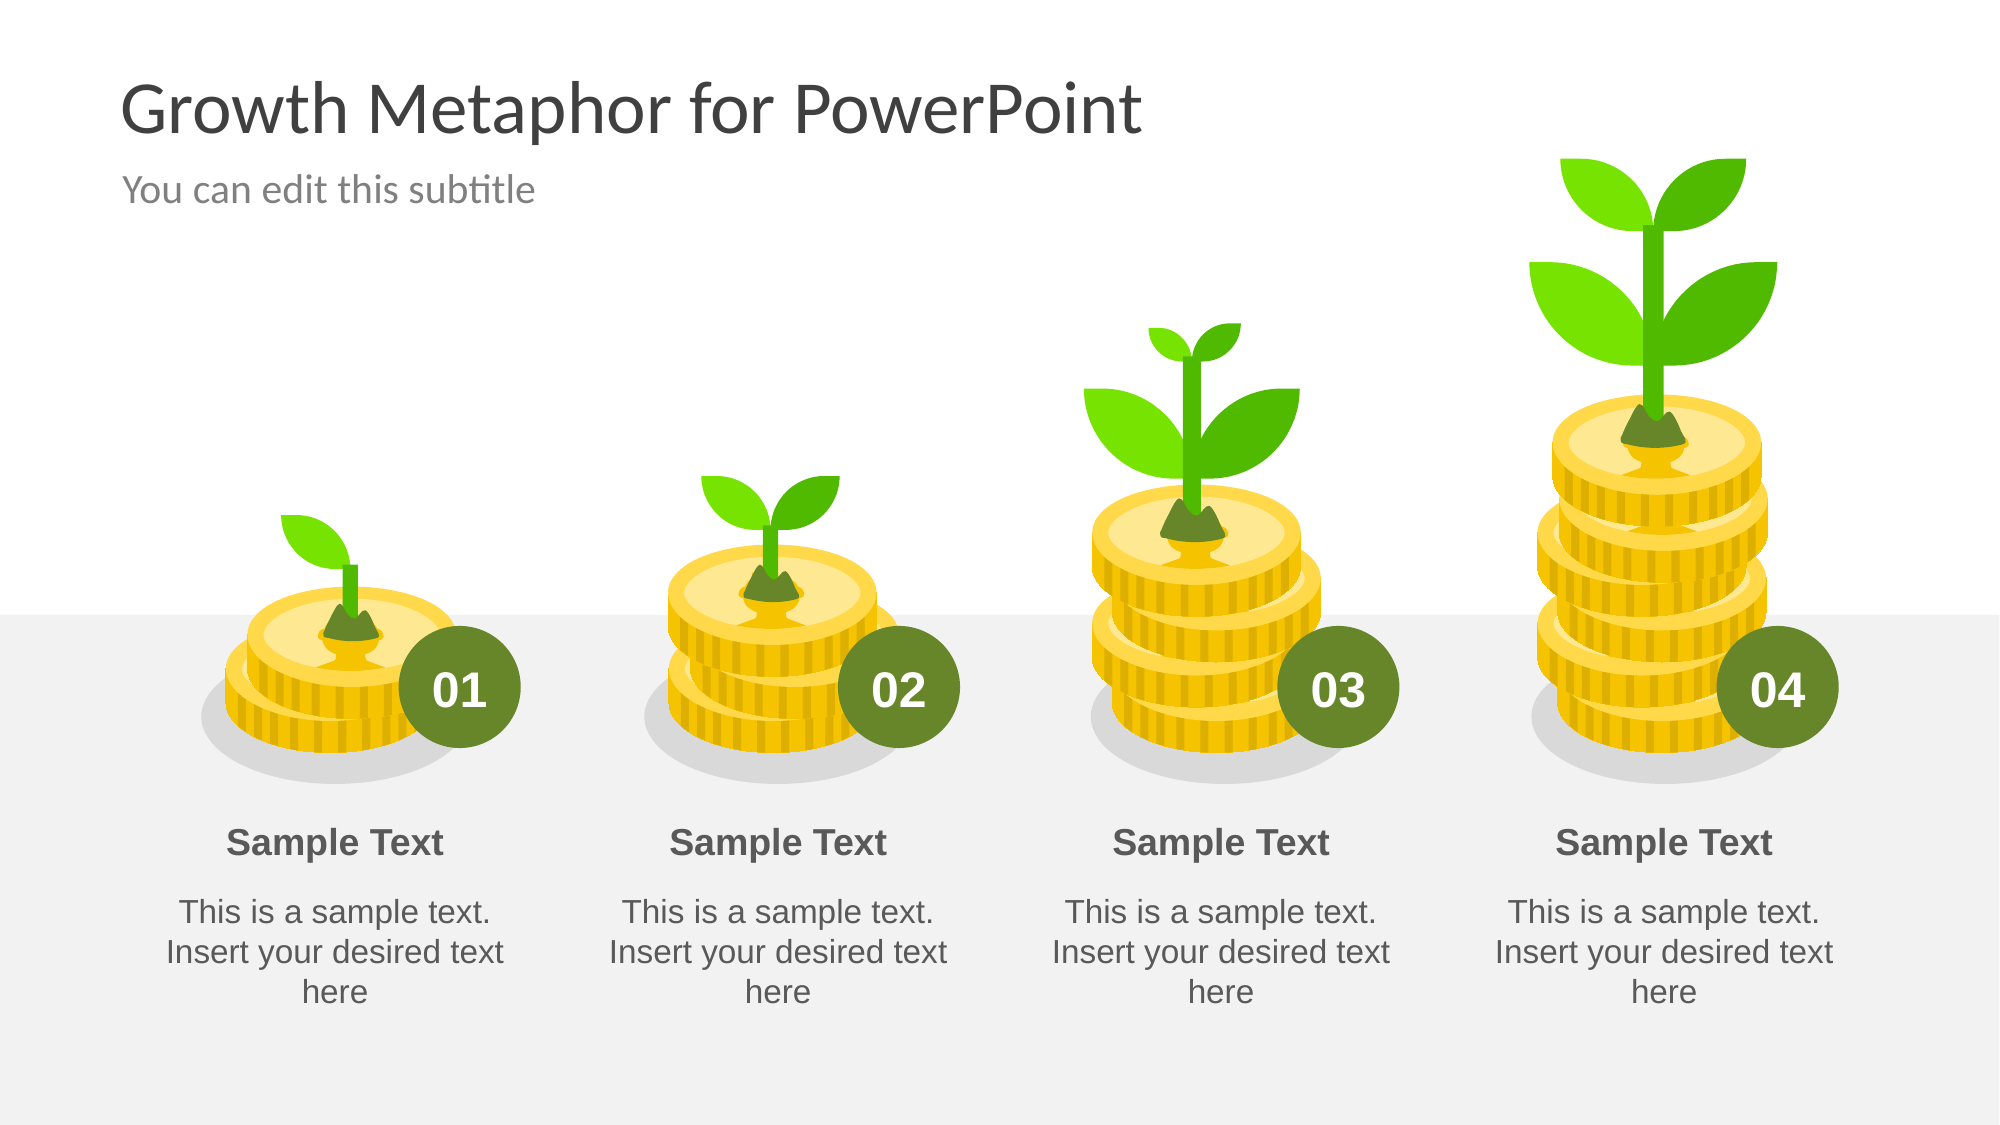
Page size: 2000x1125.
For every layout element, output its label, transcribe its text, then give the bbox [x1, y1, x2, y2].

text_box [0, 613, 2000, 1125]
text_box 04 [1804, 629, 1841, 745]
text_box 03 [1363, 628, 1402, 746]
text_box Sample Text [592, 810, 964, 871]
text_box This is a sample text. Insert your desired text here [1036, 883, 1407, 1018]
text_box This is a sample text. Insert your desired text here [592, 883, 964, 1018]
title Growth Metaphor for PowerPoint [99, 45, 1900, 162]
text_box 02 [918, 626, 963, 748]
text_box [1083, 323, 1359, 785]
text_box This is a sample text. Insert your desired text here [1479, 883, 1850, 1018]
text_box Sample Text [149, 810, 521, 871]
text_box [644, 475, 913, 785]
text_box Sample Text [1479, 810, 1850, 871]
text_box You can edit this subtitle [107, 154, 758, 220]
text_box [200, 514, 470, 785]
text_box Sample Text [1036, 810, 1407, 871]
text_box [1529, 158, 1800, 785]
text_box This is a sample text. Insert your desired text here [149, 883, 521, 1018]
text_box 01 [474, 625, 523, 749]
